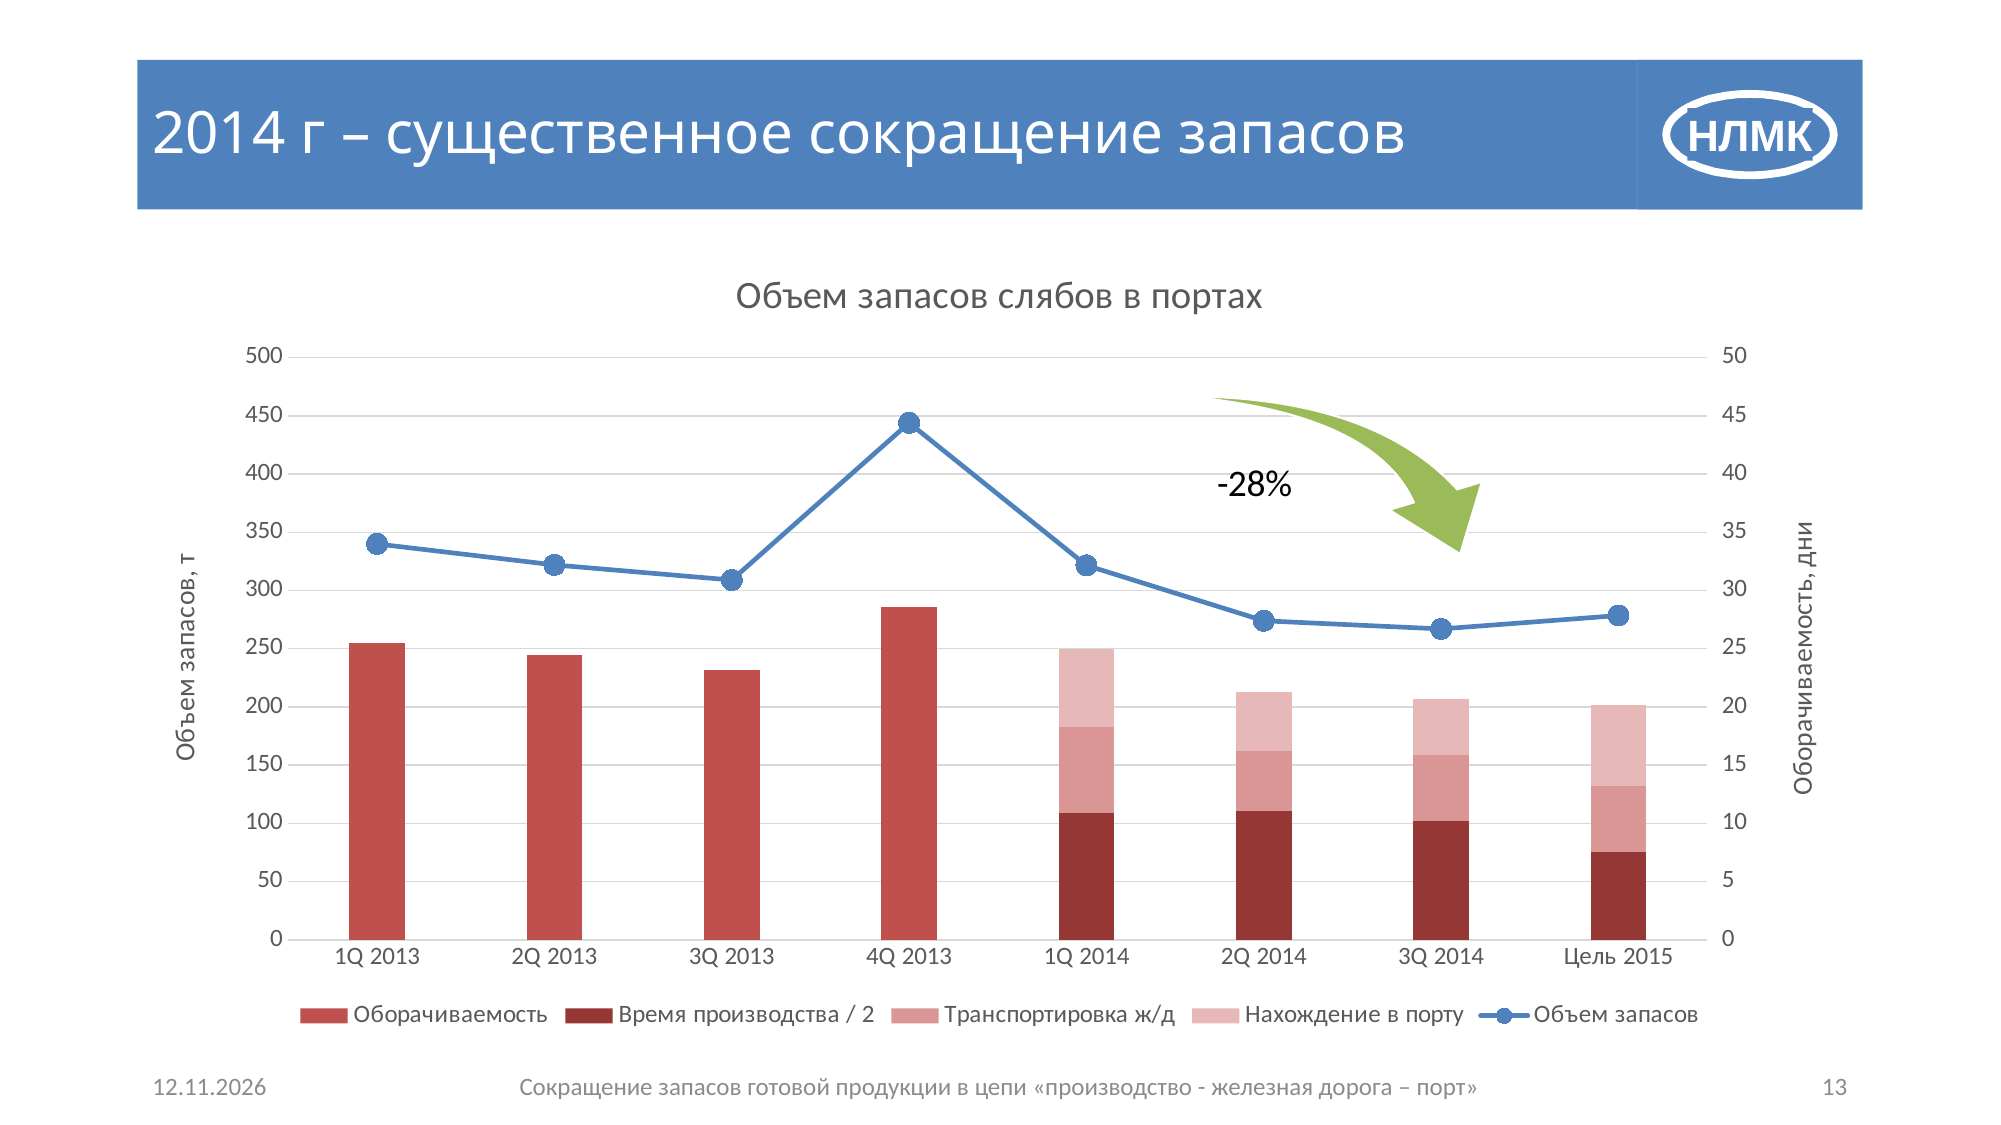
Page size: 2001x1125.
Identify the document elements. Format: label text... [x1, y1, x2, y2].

title 2014 г – существенное сокращение запасов [137, 59, 1638, 210]
footer Сокращение запасов готовой продукции в цепи «производство - железная дорога – порт» [458, 1068, 1412, 1103]
chart [137, 243, 1863, 1035]
slide_number 13 [1412, 1068, 1863, 1103]
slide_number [137, 1068, 458, 1103]
